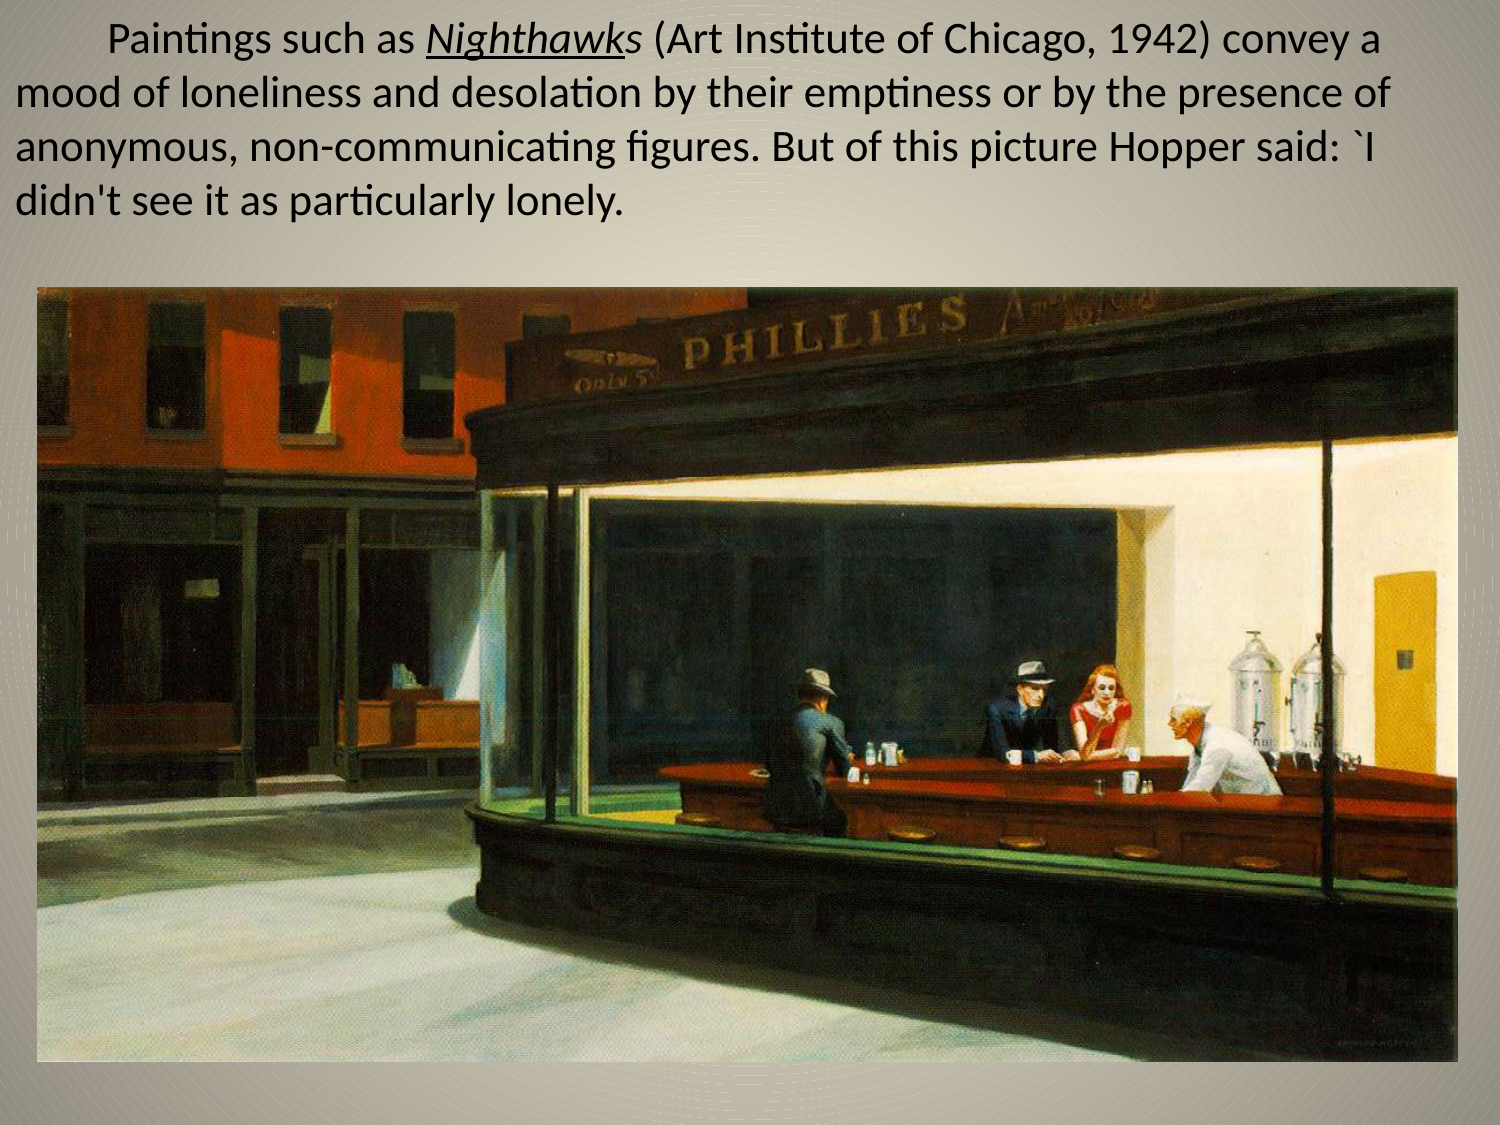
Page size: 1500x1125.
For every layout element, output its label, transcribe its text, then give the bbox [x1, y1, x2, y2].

picture [37, 287, 1459, 1062]
title Paintings such as Nighthawks (Art Institute of Chicago, 1942) convey a mood of loneliness and desolation by their emptiness or by the presence of anonymous, non-communicating figures. But of this picture Hopper said: `I didn't see it as particularly lonely. [0, 0, 1500, 233]
